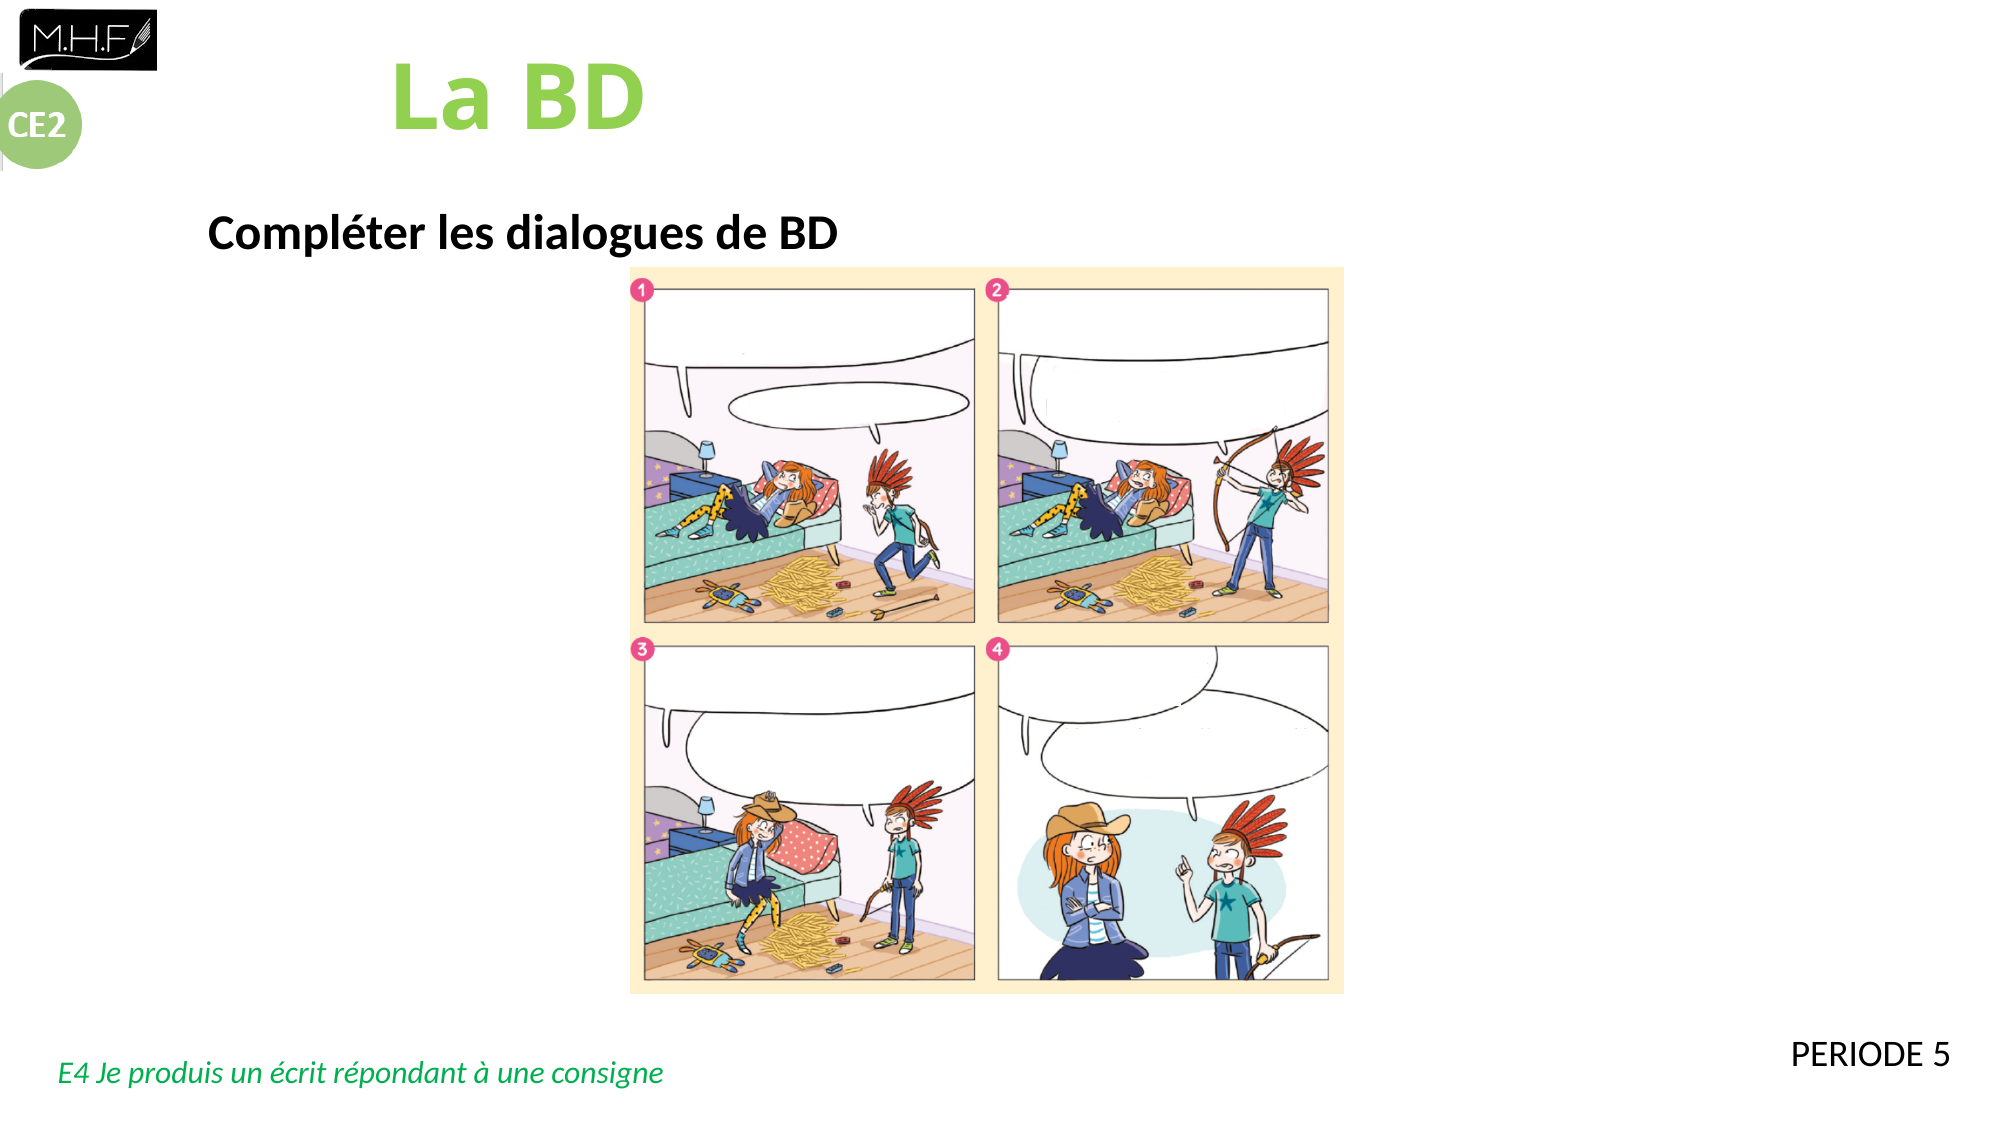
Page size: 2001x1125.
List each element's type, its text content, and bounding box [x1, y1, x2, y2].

text_box PERIODE 5 [1362, 1021, 1967, 1082]
text_box E4 Je produis un écrit répondant à une consigne [42, 1044, 1544, 1098]
text_box Compléter les dialogues de BD [193, 191, 1194, 267]
title La BD [73, 40, 1000, 258]
picture [0, 7, 157, 171]
picture [628, 267, 1344, 994]
